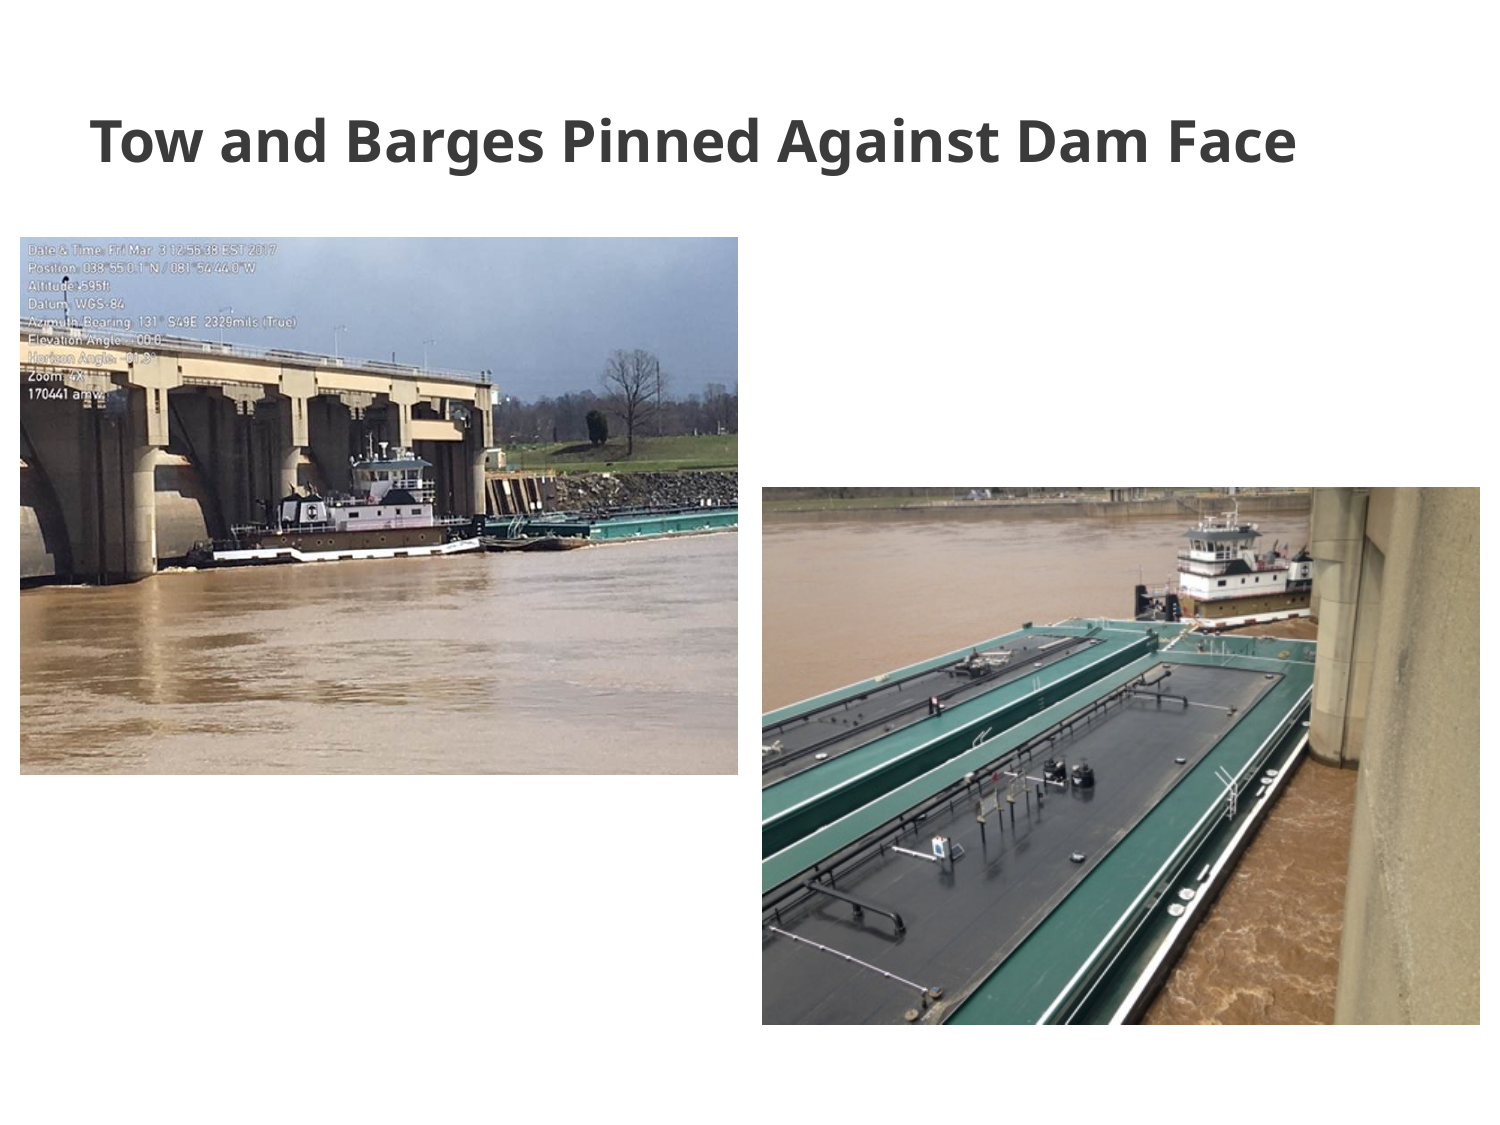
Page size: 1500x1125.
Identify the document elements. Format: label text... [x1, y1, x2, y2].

picture [762, 487, 1480, 1026]
title Tow and Barges Pinned Against Dam Face [75, 45, 1425, 233]
picture [20, 237, 738, 776]
